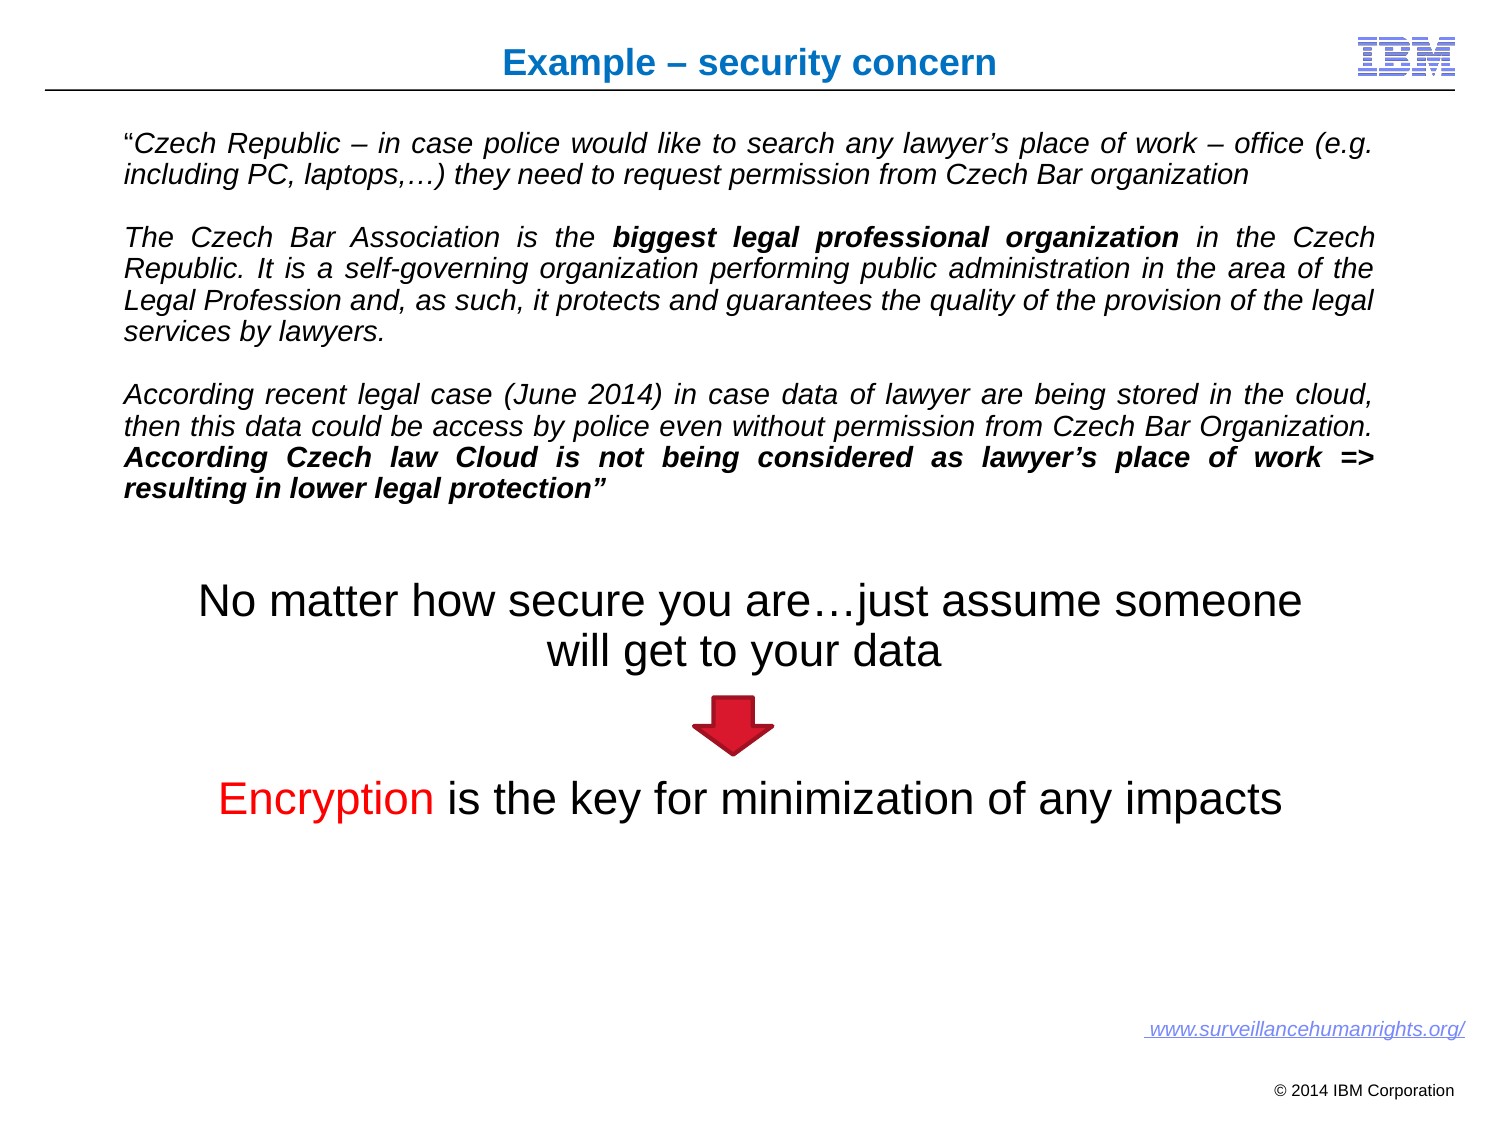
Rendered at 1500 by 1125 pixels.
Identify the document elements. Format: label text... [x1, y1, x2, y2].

text_box Example – security concern [0, 30, 1500, 219]
text_box “Czech Republic – in case police would like to search any lawyer’s place of work – office (e.g. including PC, laptops,…) they need to request permission from Czech Bar organization The Czech Bar Association is the biggest legal professional organization in the Czech Republic. It is a self-governing organization performing public administration in the area of the Legal Profession and, as such, it protects and guarantees the quality of the provision of the legal services by lawyers. According recent legal case (June 2014) in case data of lawyer are being stored in the cloud, then this data could be access by police even without permission from Czech Bar Organization. According Czech law Cloud is not being considered as lawyer’s place of work => resulting in lower legal protection” [109, 120, 1391, 701]
text_box Source: www.surveillancehumanrights.org/ [1037, 1010, 1500, 1048]
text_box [149, 569, 1352, 836]
